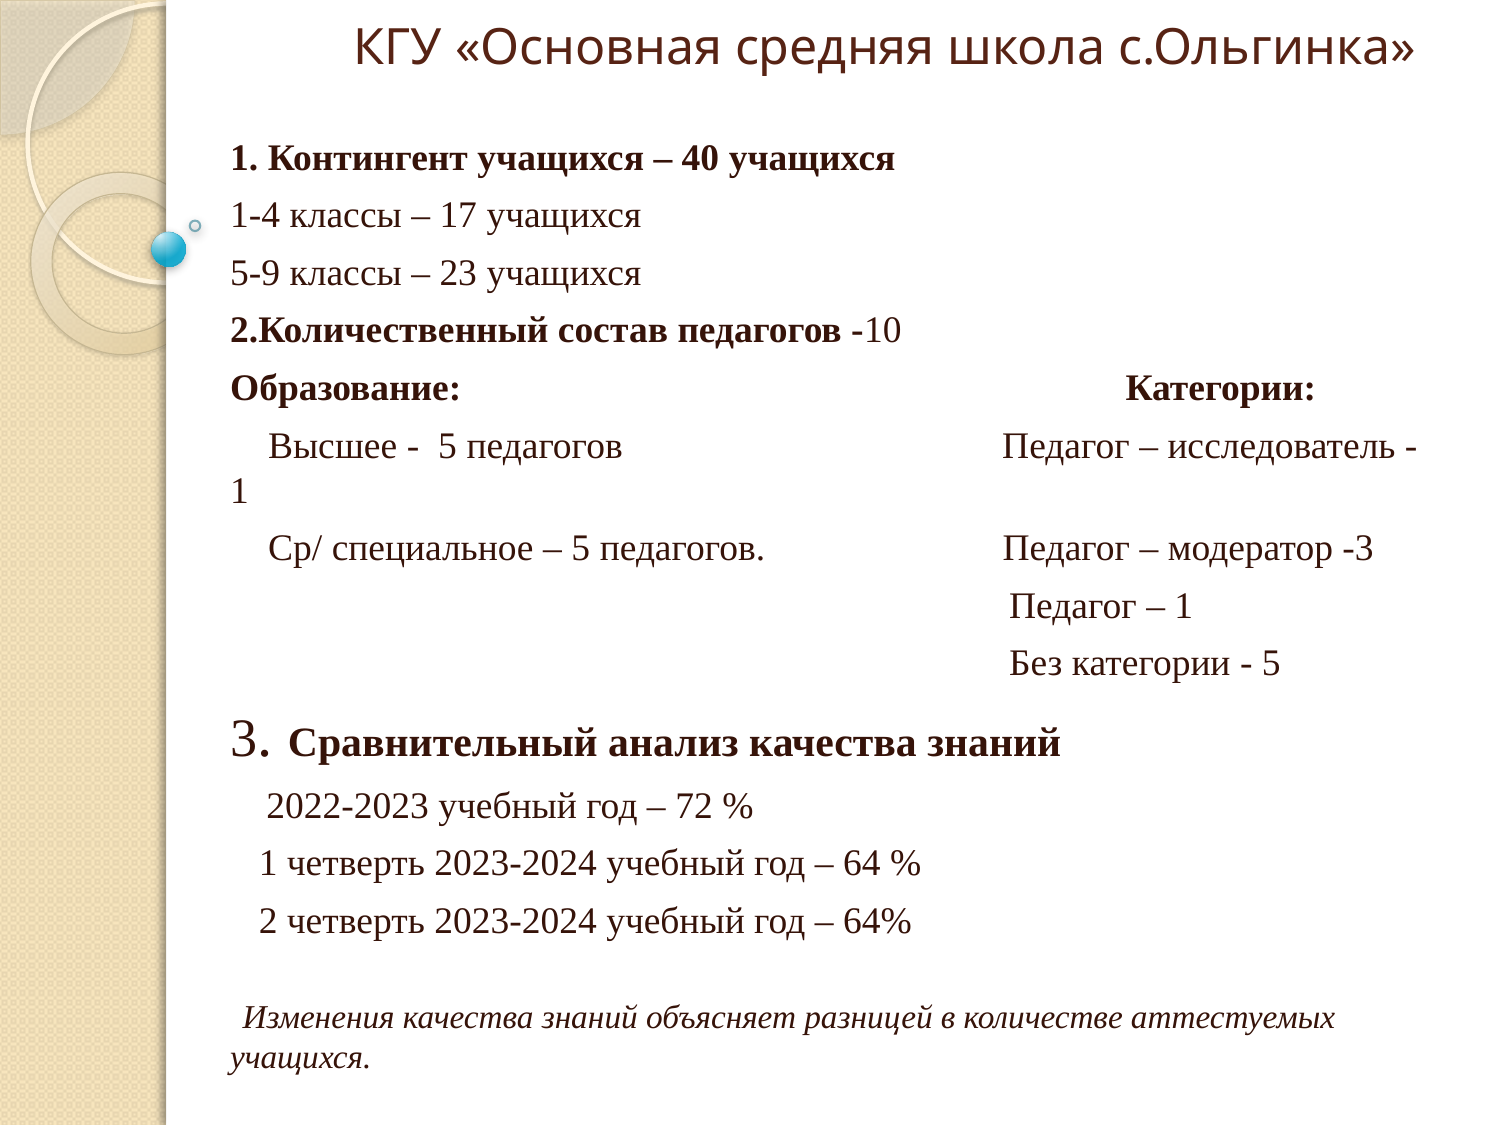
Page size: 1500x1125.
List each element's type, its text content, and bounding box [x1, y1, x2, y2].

title КГУ «Основная средняя школа с.Ольгинка» [234, 0, 1450, 70]
subtitle 1. Контингент учащихся – 40 учащихся 1-4 классы – 17 учащихся 5-9 классы – 23 учащихся 2.Количественный состав педагогов -10 Образование: Категории: Высшее - 5 педагогов Педагог – исследователь -1 Ср/ специальное – 5 педагогов. Педагог – модератор -3 Педагог – 1 Без категории - 5 3. Сравнительный анализ качества знаний 2022-2023 учебный год – 72 % 1 четверть 2023-2024 учебный год – 64 % 2 четверть 2023-2024 учебный год – 64% Изменения качества знаний объясняет разницей в количестве аттестуемых учащихся. [210, 70, 1450, 1090]
